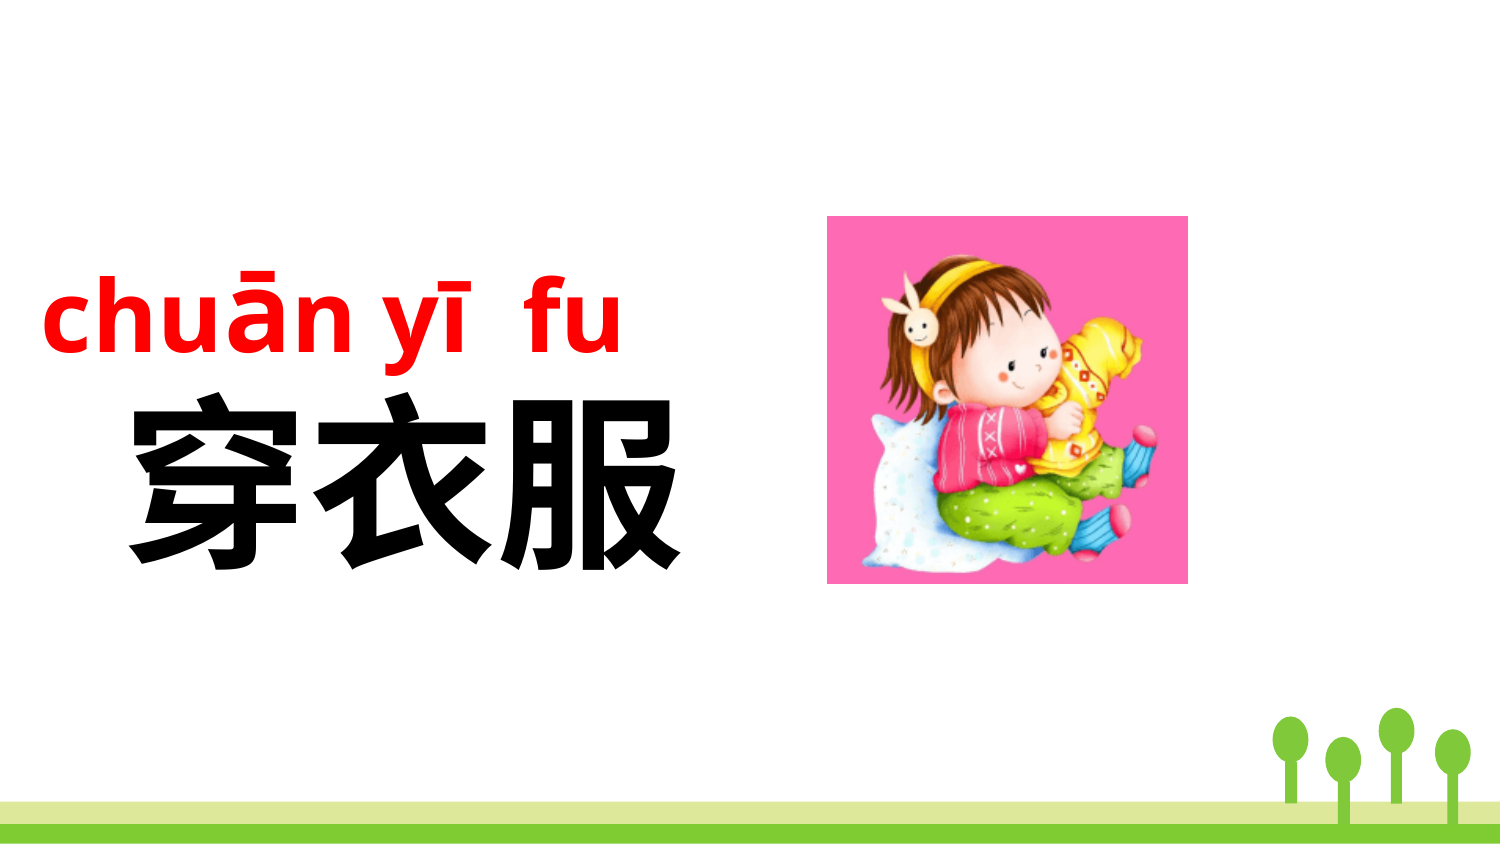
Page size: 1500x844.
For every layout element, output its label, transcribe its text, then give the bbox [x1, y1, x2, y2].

text_box 穿衣服 [71, 360, 734, 597]
picture [827, 216, 1188, 584]
text_box chuān yī fu [0, 234, 680, 381]
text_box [0, 707, 1500, 844]
